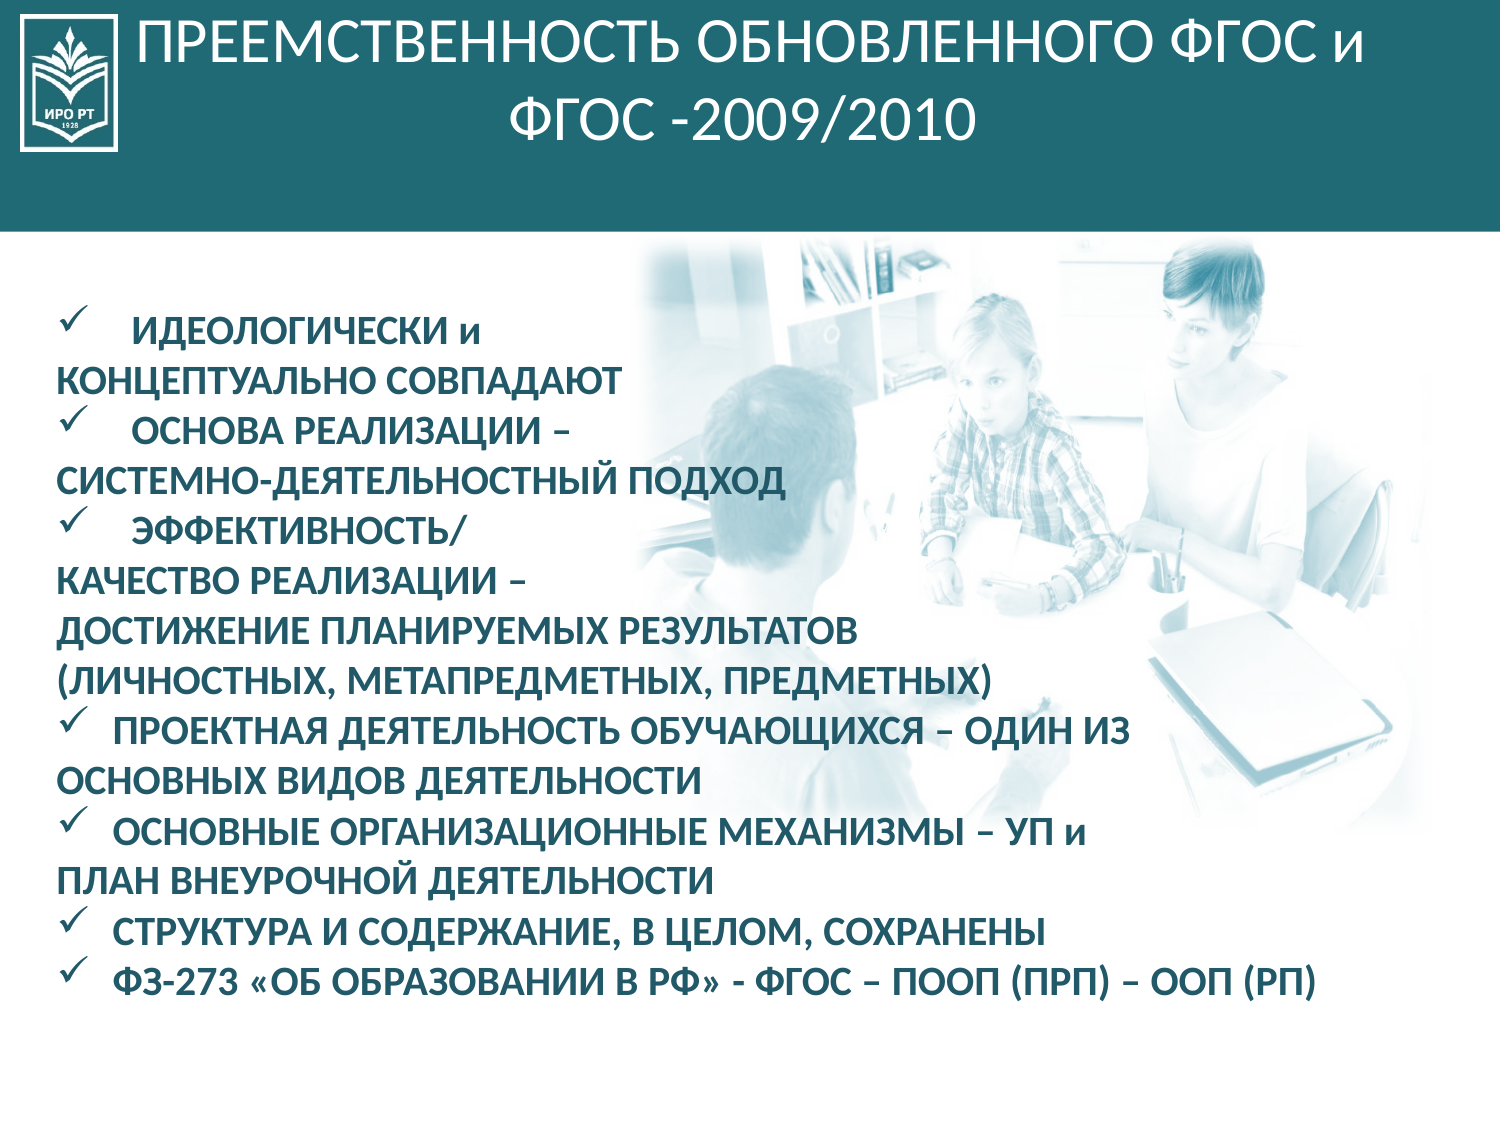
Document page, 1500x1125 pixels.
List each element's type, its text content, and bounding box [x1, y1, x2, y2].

picture [631, 232, 1433, 835]
picture [19, 13, 118, 152]
text_box ПРЕЕМСТВЕННОСТЬ ОБНОВЛЕННОГО ФГОС и ФГОС -2009/2010 [0, 0, 1500, 234]
text_box ИДЕОЛОГИЧЕСКИ и КОНЦЕПТУАЛЬНО СОВПАДАЮТ ОСНОВА РЕАЛИЗАЦИИ – СИСТЕМНО-ДЕЯТЕЛЬНОСТНЫЙ ПОДХОД ЭФФЕКТИВНОСТЬ/ КАЧЕСТВО РЕАЛИЗАЦИИ – ДОСТИЖЕНИЕ ПЛАНИРУЕМЫХ РЕЗУЛЬТАТОВ (ЛИЧНОСТНЫХ, МЕТАПРЕДМЕТНЫХ, ПРЕДМЕТНЫХ) ПРОЕКТНАЯ ДЕЯТЕЛЬНОСТЬ ОБУЧАЮЩИХСЯ – ОДИН ИЗ ОСНОВНЫХ ВИДОВ ДЕЯТЕЛЬНОСТИ ОСНОВНЫЕ ОРГАНИЗАЦИОННЫЕ МЕХАНИЗМЫ – УП и ПЛАН ВНЕУРОЧНОЙ ДЕЯТЕЛЬНОСТИ СТРУКТУРА И СОДЕРЖАНИЕ, В ЦЕЛОМ, СОХРАНЕНЫ ФЗ-273 «ОБ ОБРАЗОВАНИИ В РФ» - ФГОС – ПООП (ПРП) – ООП (РП) [60, 313, 1431, 1035]
